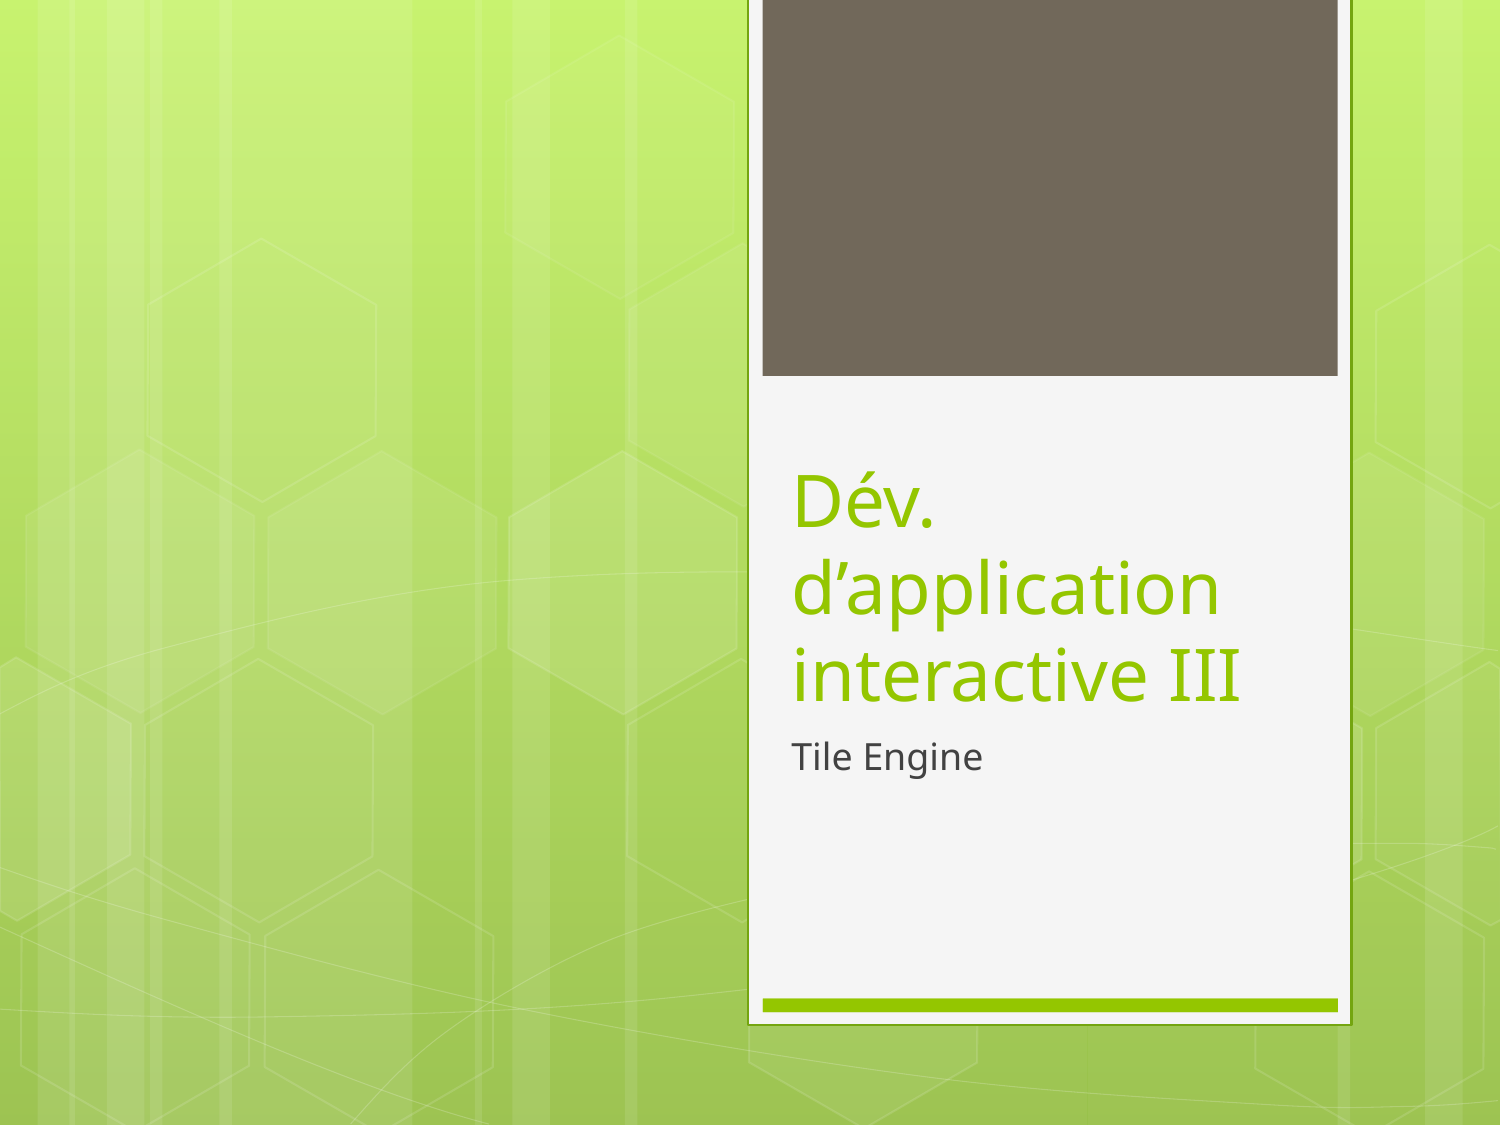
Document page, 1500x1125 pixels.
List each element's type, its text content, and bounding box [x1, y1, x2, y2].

title Dév. d’application interactive III [776, 444, 1320, 724]
subtitle Tile Engine [776, 725, 1320, 933]
